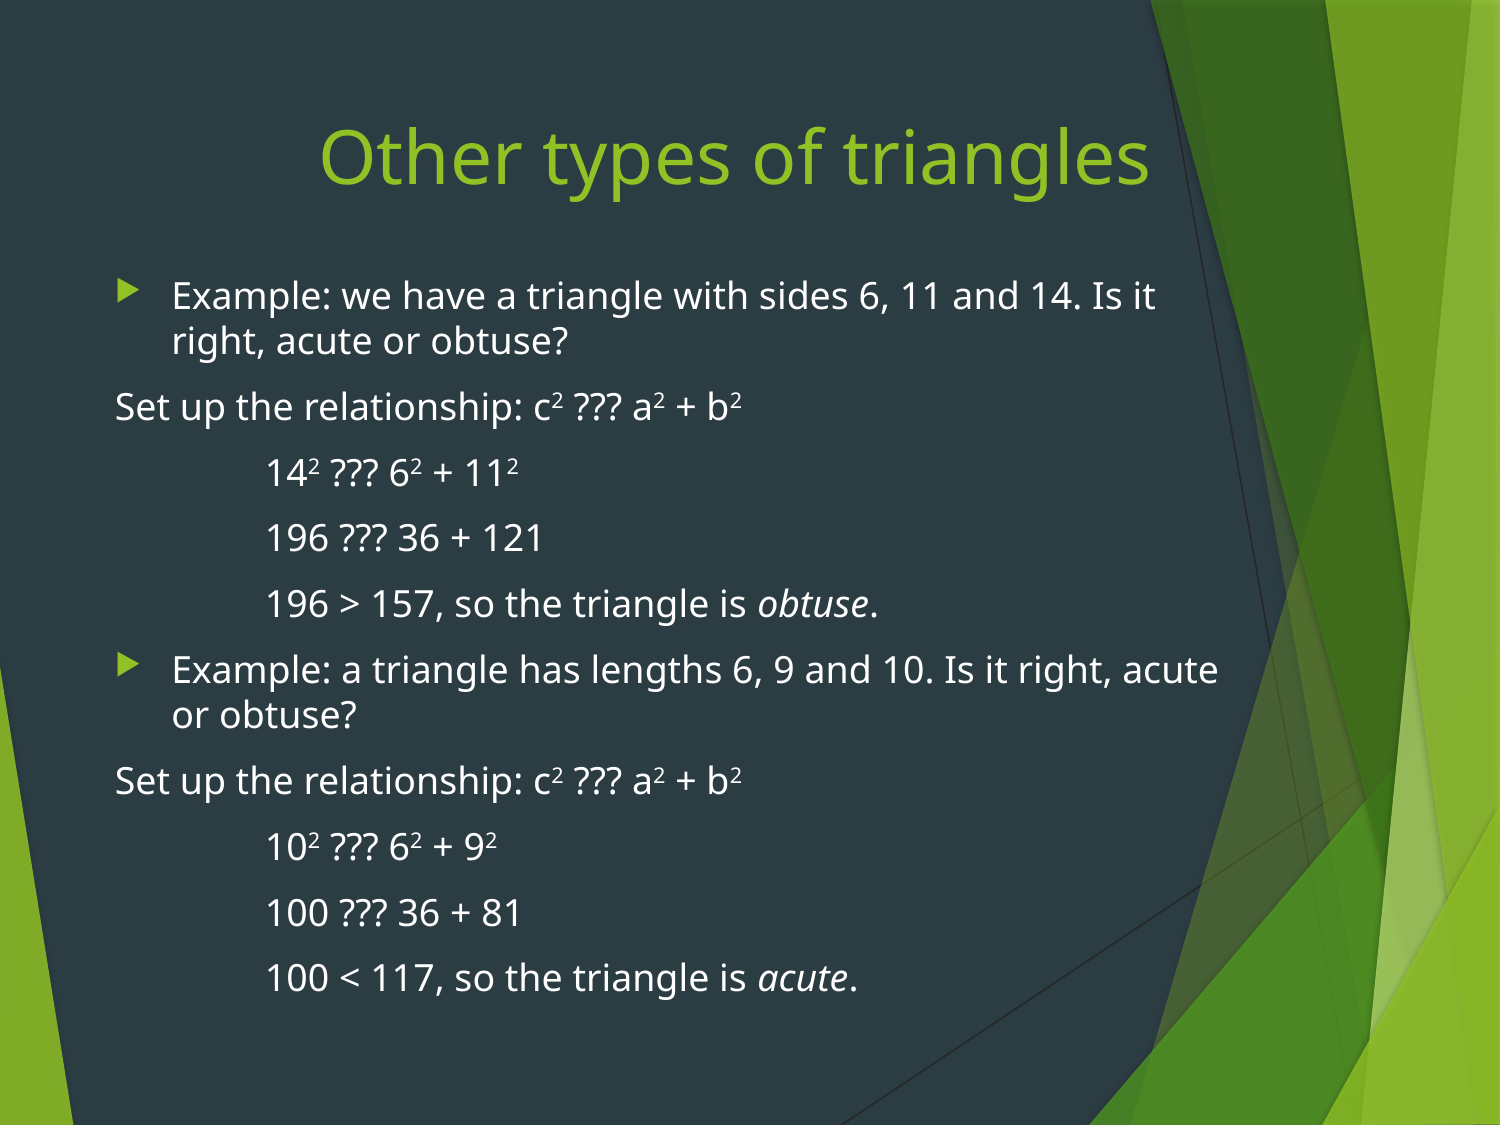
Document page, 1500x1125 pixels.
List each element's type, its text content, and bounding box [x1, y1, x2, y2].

title Other types of triangles [125, 102, 1168, 225]
list Example: we have a triangle with sides 6, 11 and 14. Is it right, acute or obtuse? Set up the relationship: c2 ??? a2 + b2 142 ??? 62 + 112 196 ??? 36 + 121 196 > 157, so the triangle is obtuse. Example: a triangle has lengths 6, 9 and 10. Is it right, acute or obtuse? Set up the relationship: c2 ??? a2 + b2 102 ??? 62 + 92 100 ??? 36 + 81 100 < 117, so the triangle is acute. [99, 264, 1263, 400]
